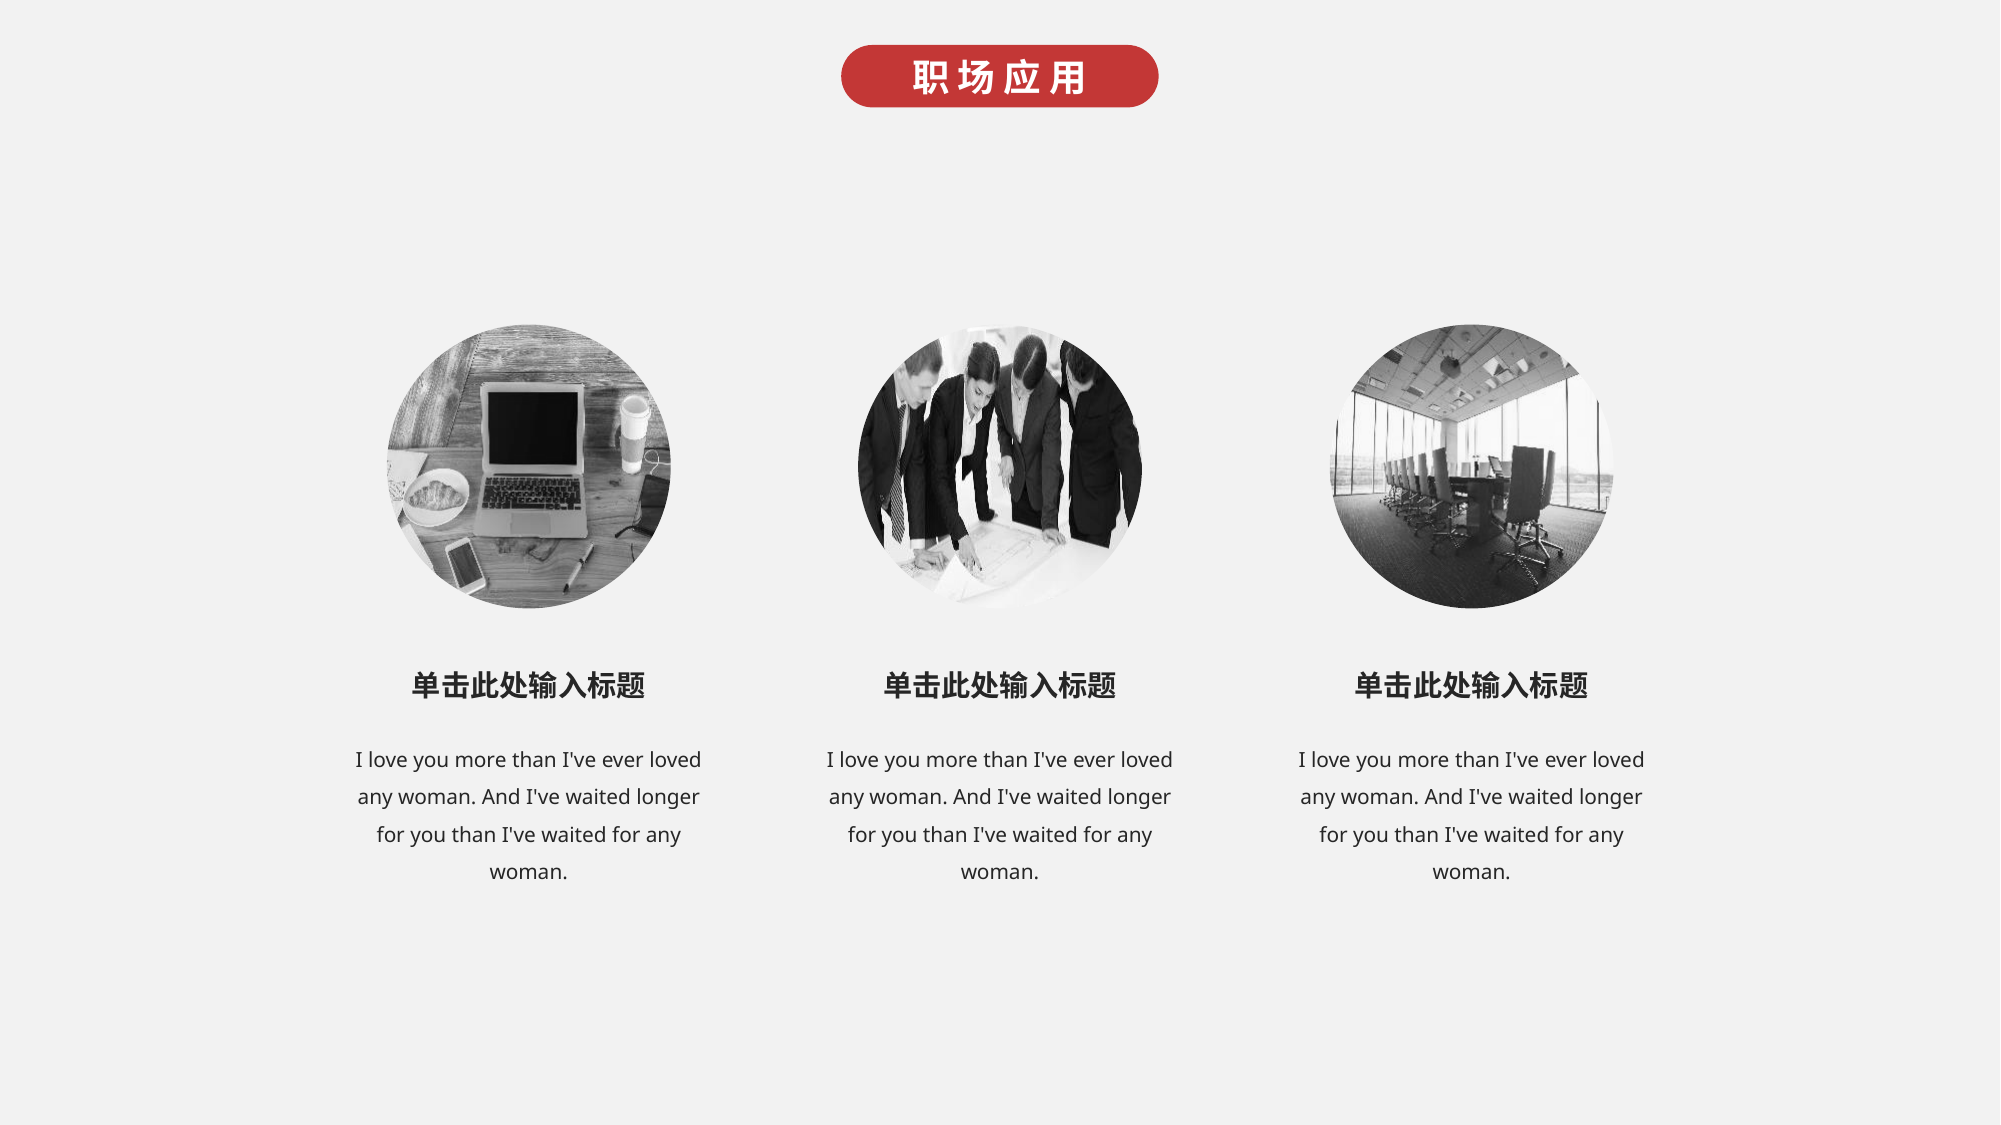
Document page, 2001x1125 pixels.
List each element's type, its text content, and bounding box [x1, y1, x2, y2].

text_box I love you more than I've ever loved any woman. And I've waited longer for you than I've waited for any woman. [797, 726, 1203, 892]
text_box [385, 323, 672, 610]
text_box I love you more than I've ever loved any woman. And I've waited longer for you than I've waited for any woman. [1268, 726, 1675, 892]
text_box [1328, 323, 1615, 610]
text_box 单击此处输入标题 [1317, 659, 1627, 710]
text_box 职 场 应 用 [840, 43, 1160, 109]
text_box 单击此处输入标题 [374, 659, 684, 710]
text_box I love you more than I've ever loved any woman. And I've waited longer for you than I've waited for any woman. [326, 726, 732, 892]
text_box [857, 323, 1144, 610]
text_box 单击此处输入标题 [845, 659, 1155, 710]
